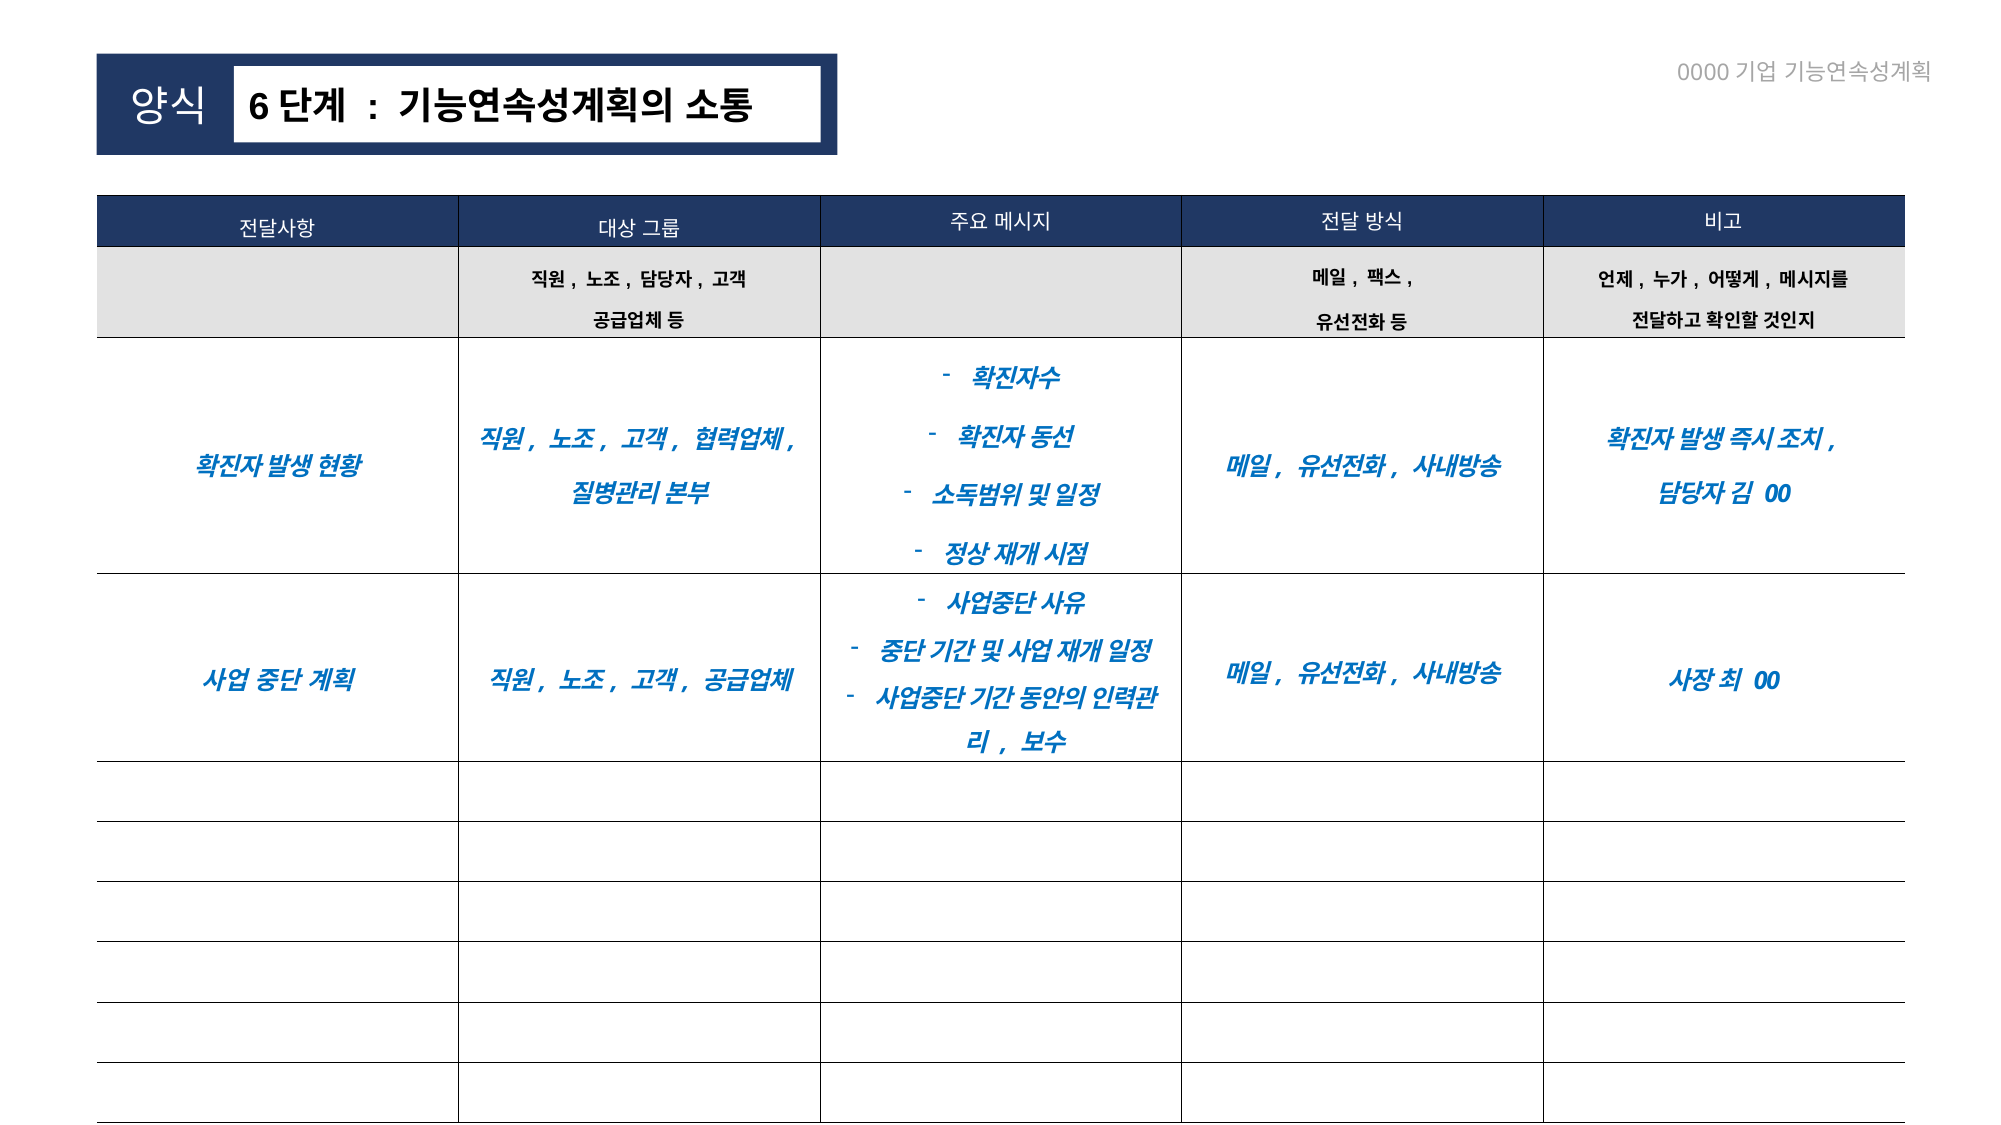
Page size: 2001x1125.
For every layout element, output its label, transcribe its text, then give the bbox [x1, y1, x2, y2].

table_cell [1544, 1063, 1905, 1122]
table_cell [1544, 942, 1905, 1002]
table_cell [1182, 942, 1543, 1002]
table_header 주요 메시지 [821, 196, 1181, 246]
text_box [96, 53, 838, 155]
table_cell [821, 822, 1181, 881]
text_box 0000기업 기능연속성계획 [1662, 50, 1949, 93]
table_cell [97, 1003, 458, 1062]
table_cell [97, 942, 458, 1002]
table_cell [1544, 1003, 1905, 1062]
table_cell 직원, 노조, 고객, 공급업체 [459, 574, 820, 761]
table_cell 메일, 팩스, 유선전화 등 [1182, 247, 1543, 337]
table_cell 직원, 노조, 고객, 협력업체, 질병관리 본부 [459, 338, 820, 573]
table_cell [1182, 1003, 1543, 1062]
table_cell [459, 1063, 820, 1122]
table_cell 사업중단 사유 중단 기간 및 사업 재개 일정 사업중단 기간 동안의 인력관리 , 보수 [821, 574, 1181, 761]
table_cell 메일, 유선전화, 사내방송 [1182, 574, 1543, 761]
table_cell [97, 1063, 458, 1122]
table_cell [821, 762, 1181, 821]
table_cell 언제, 누가, 어떻게, 메시지를 전달하고 확인할 것인지 [1544, 247, 1905, 337]
table_cell 직원, 노조, 담당자, 고객 공급업체 등 [459, 247, 820, 337]
table_cell [97, 882, 458, 941]
table_header 대상 그룹 [459, 196, 820, 246]
table_cell 메일, 유선전화, 사내방송 [1182, 338, 1543, 573]
table_cell 확진자수 확진자 동선 소독범위 및 일정 정상 재개 시점 [821, 338, 1181, 573]
table_cell [821, 882, 1181, 941]
table_cell [1544, 762, 1905, 821]
table_cell [1182, 882, 1543, 941]
table_cell [1182, 822, 1543, 881]
table_header 비고 [1544, 196, 1905, 246]
table_cell 사업 중단 계획 [97, 574, 458, 761]
table_cell [459, 822, 820, 881]
table_cell 확진자 발생 즉시 조치, 담당자 김 00 [1544, 338, 1905, 573]
table_cell [821, 1003, 1181, 1062]
table_header 전달 방식 [1182, 196, 1543, 246]
table_cell 사장 최 00 [1544, 574, 1905, 761]
table_cell [1182, 1063, 1543, 1122]
table_cell [1544, 882, 1905, 941]
table_cell [1182, 762, 1543, 821]
table_cell [97, 762, 458, 821]
table_cell [821, 1063, 1181, 1122]
table_cell [97, 822, 458, 881]
table_cell [459, 1003, 820, 1062]
table_cell [1544, 822, 1905, 881]
table_header 전달사항 [97, 196, 458, 246]
table_cell [459, 762, 820, 821]
table_cell [97, 247, 458, 337]
table_cell 확진자 발생 현황 [97, 338, 458, 573]
table_cell [821, 247, 1181, 337]
table_cell [821, 942, 1181, 1002]
table_cell [459, 942, 820, 1002]
table_cell [459, 882, 820, 941]
